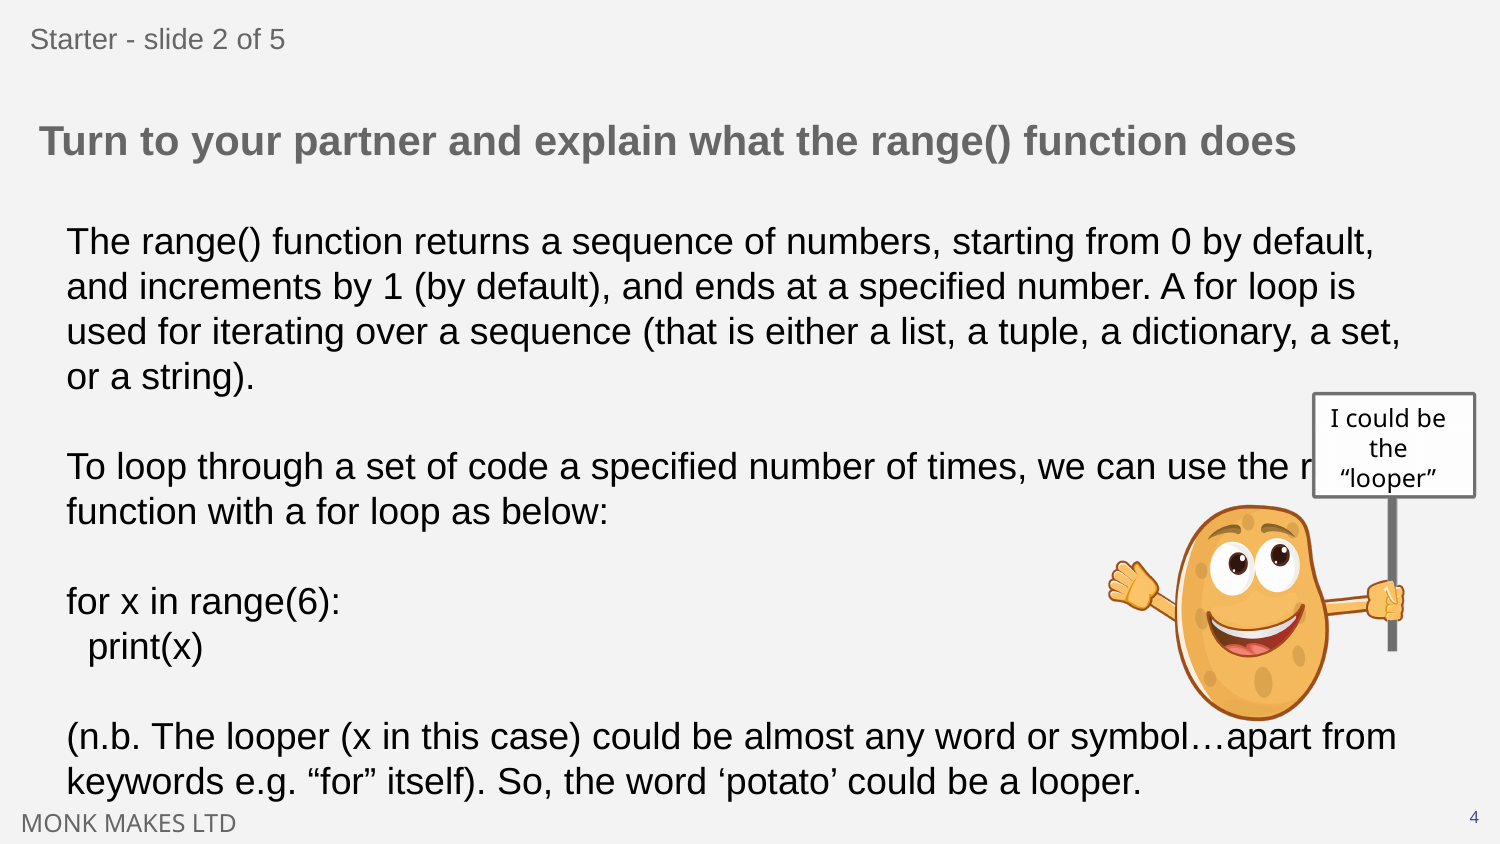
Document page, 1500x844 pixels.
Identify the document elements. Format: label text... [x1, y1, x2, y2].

title Turn to your partner and explain what the range() function does [23, 81, 1422, 198]
subtitle Starter - slide 2 of 5 [14, 0, 1500, 52]
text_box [976, 337, 1500, 738]
text_box The range() function returns a sequence of numbers, starting from 0 by default, and increments by 1 (by default), and ends at a specified number. A for loop is used for iterating over a sequence (that is either a list, a tuple, a dictionary, a set, or a string). To loop through a set of code a specified number of times, we can use the range() function with a for loop as below: for x in range(6): print(x) (n.b. The looper (x in this case) could be almost any word or symbol…apart from keywords e.g. “for” itself). So, the word ‘potato’ could be a looper. [51, 166, 1437, 792]
slide_number ‹#› [1448, 792, 1500, 844]
